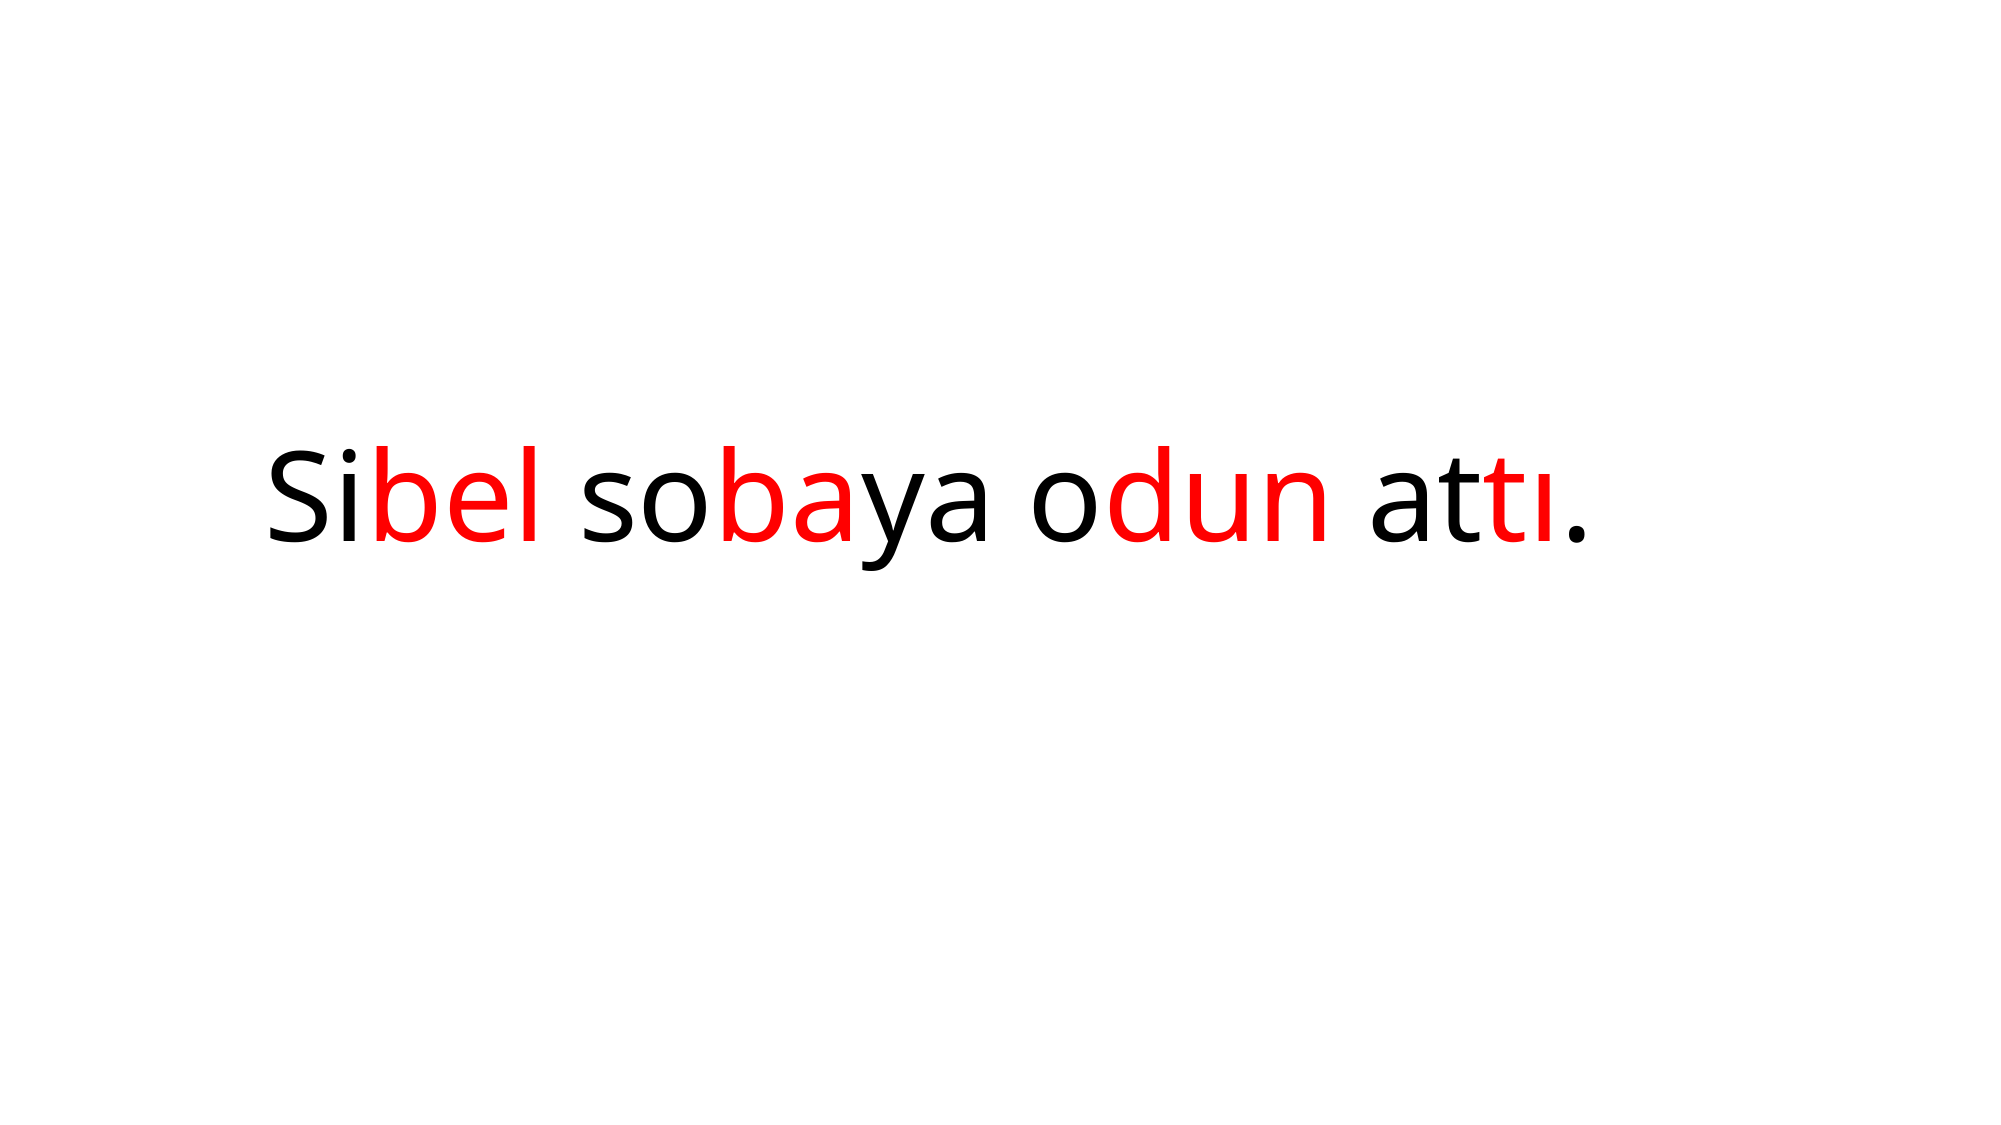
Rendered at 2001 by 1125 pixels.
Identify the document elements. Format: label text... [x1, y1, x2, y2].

title Sibel sobaya odun attı. [249, 184, 1750, 576]
